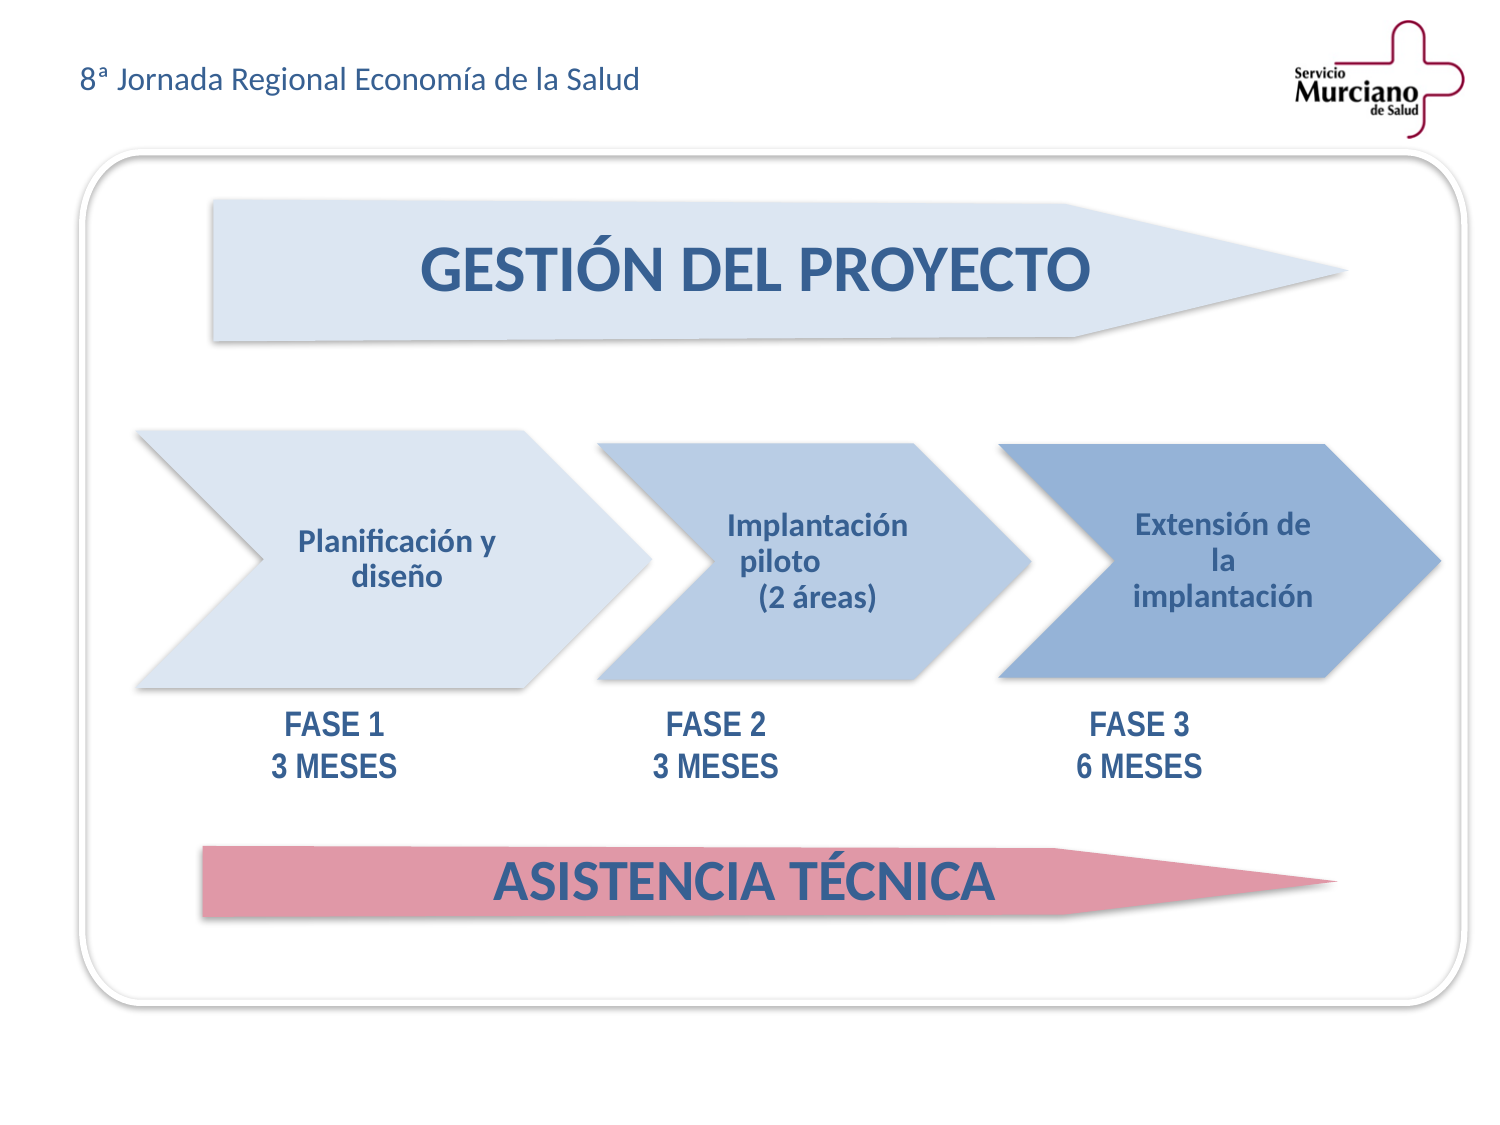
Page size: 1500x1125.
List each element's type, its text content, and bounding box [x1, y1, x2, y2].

text_box 8ª Jornada Regional Economía de la Salud [70, 53, 739, 106]
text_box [81, 152, 1465, 1004]
picture [1295, 20, 1465, 140]
